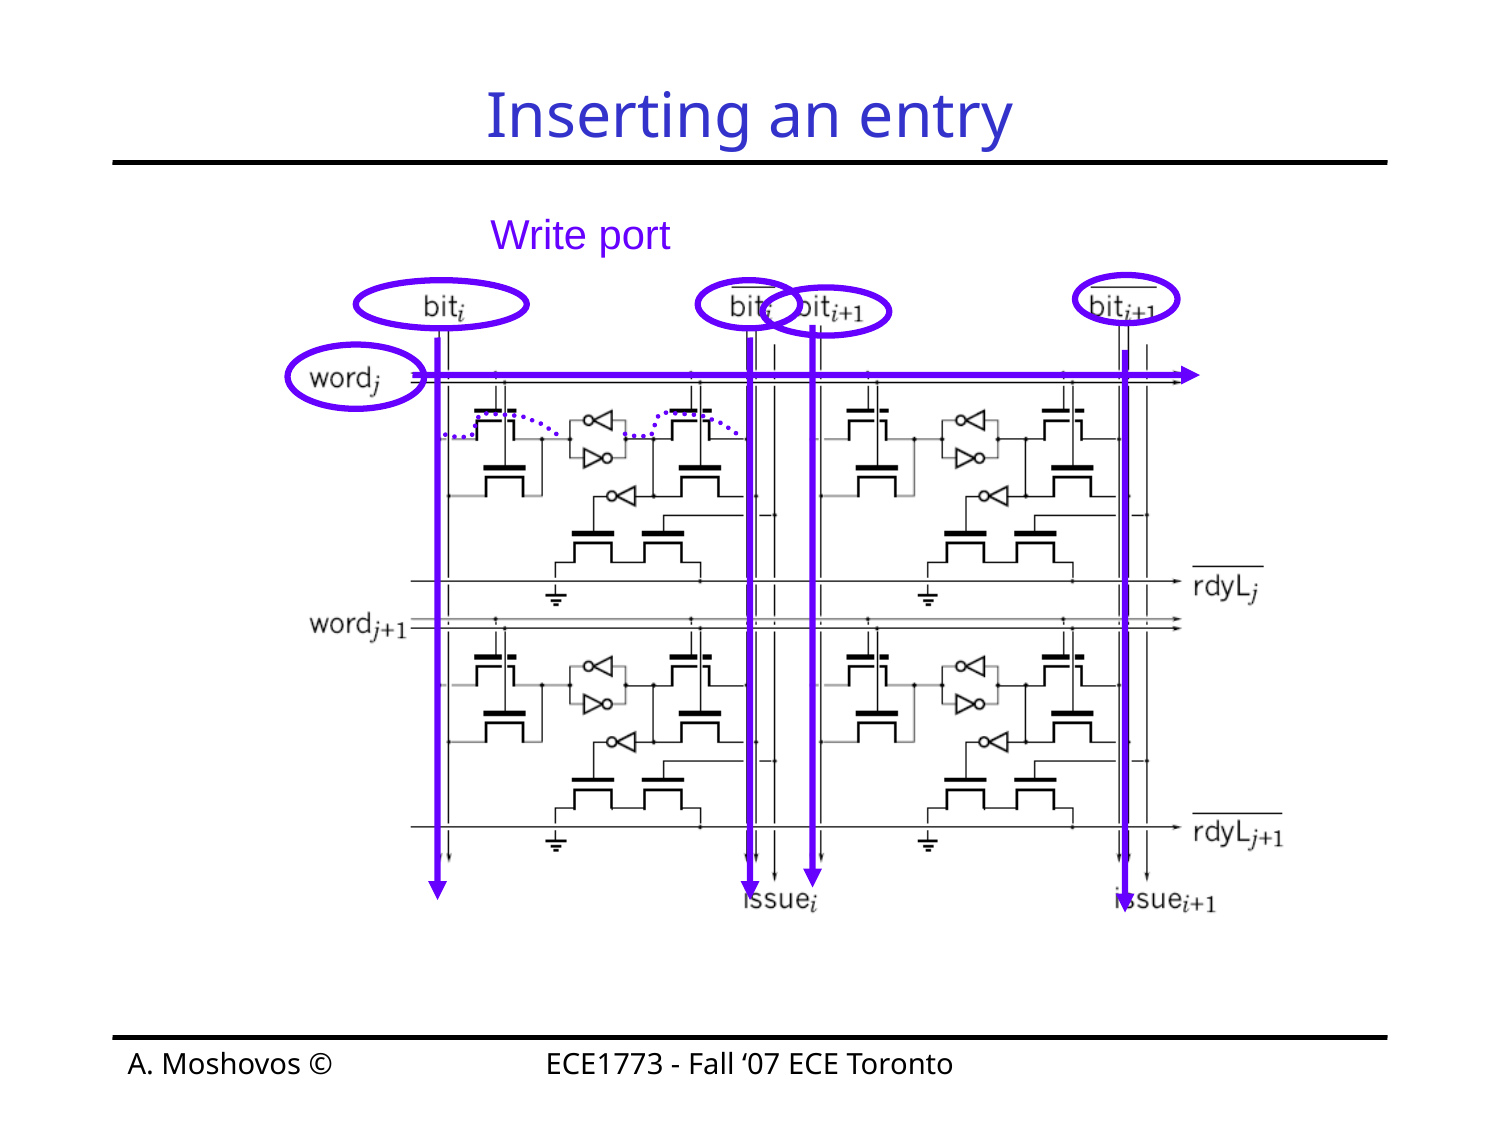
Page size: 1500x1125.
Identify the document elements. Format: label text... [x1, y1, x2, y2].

picture [304, 279, 1288, 926]
slide_number A. Moshovos © [112, 1037, 426, 1101]
title Inserting an entry [112, 62, 1388, 163]
text_box [287, 358, 299, 395]
text_box Write port [475, 200, 686, 265]
footer ECE1773 - Fall ‘07 ECE Toronto [487, 1037, 1013, 1101]
text_box [1101, 274, 1152, 278]
